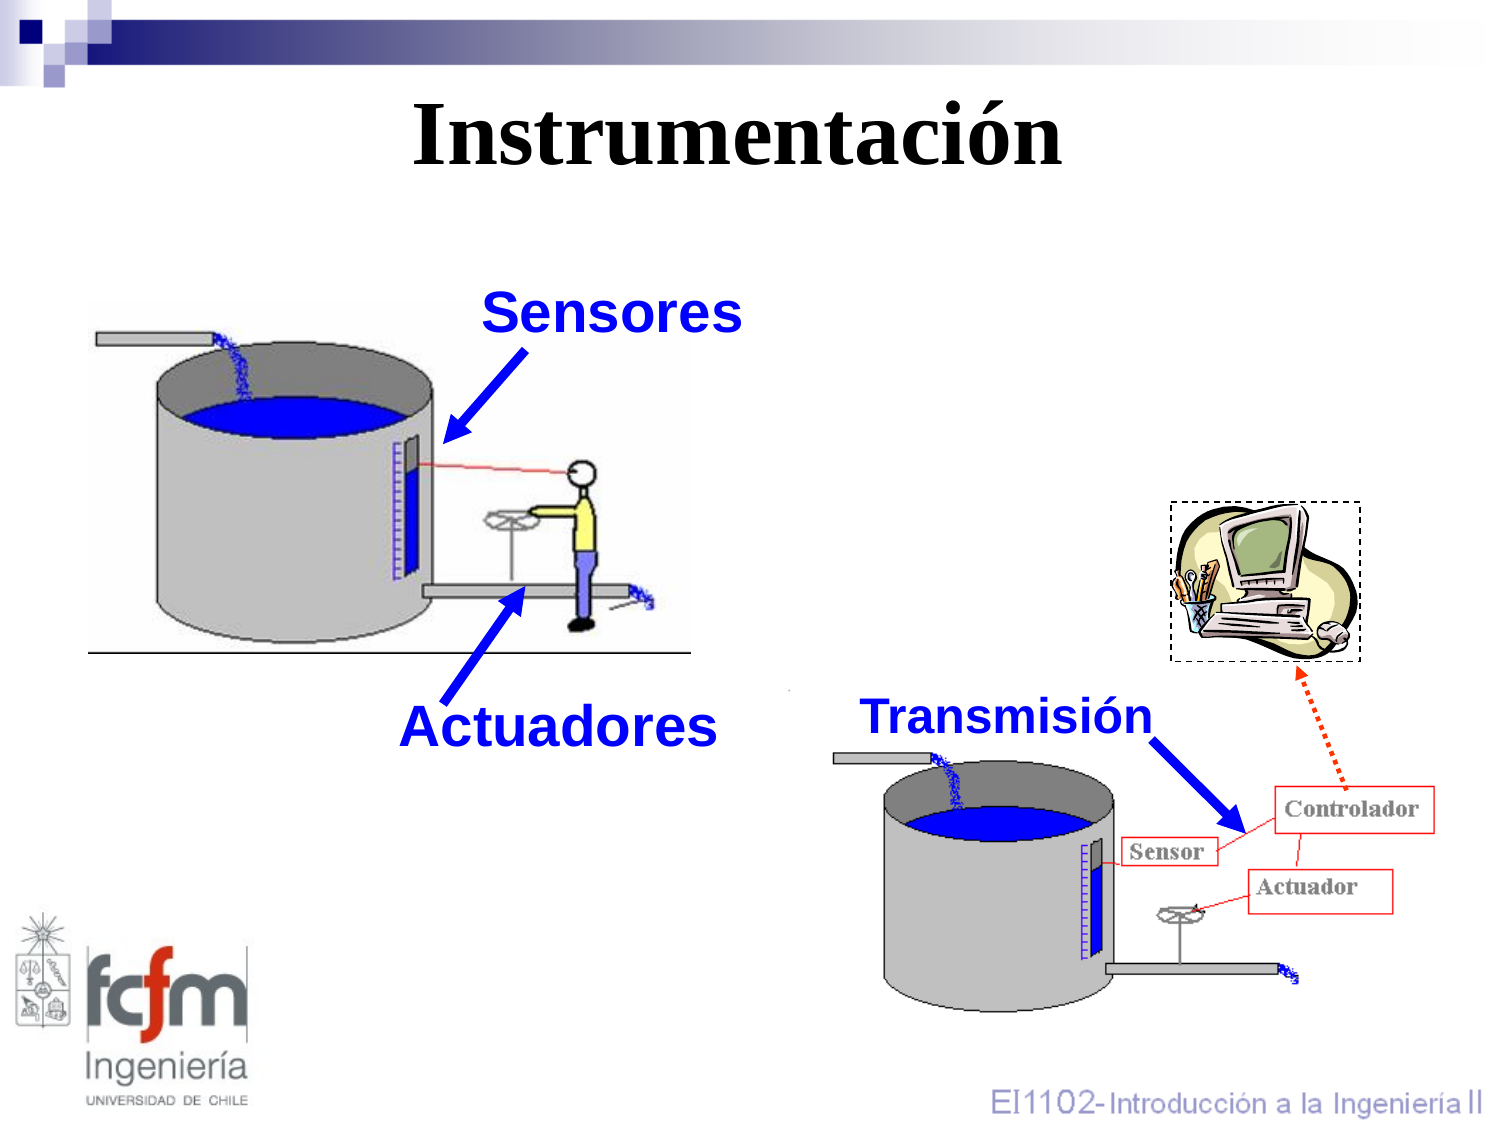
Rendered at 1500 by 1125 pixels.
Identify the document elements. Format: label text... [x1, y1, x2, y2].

text_box [1295, 669, 1307, 684]
text_box Transmisión [844, 676, 1223, 726]
text_box Actuadores [383, 680, 786, 766]
picture [0, 0, 1500, 1125]
title Instrumentación [100, 6, 1376, 249]
text_box Sensores [466, 267, 762, 352]
